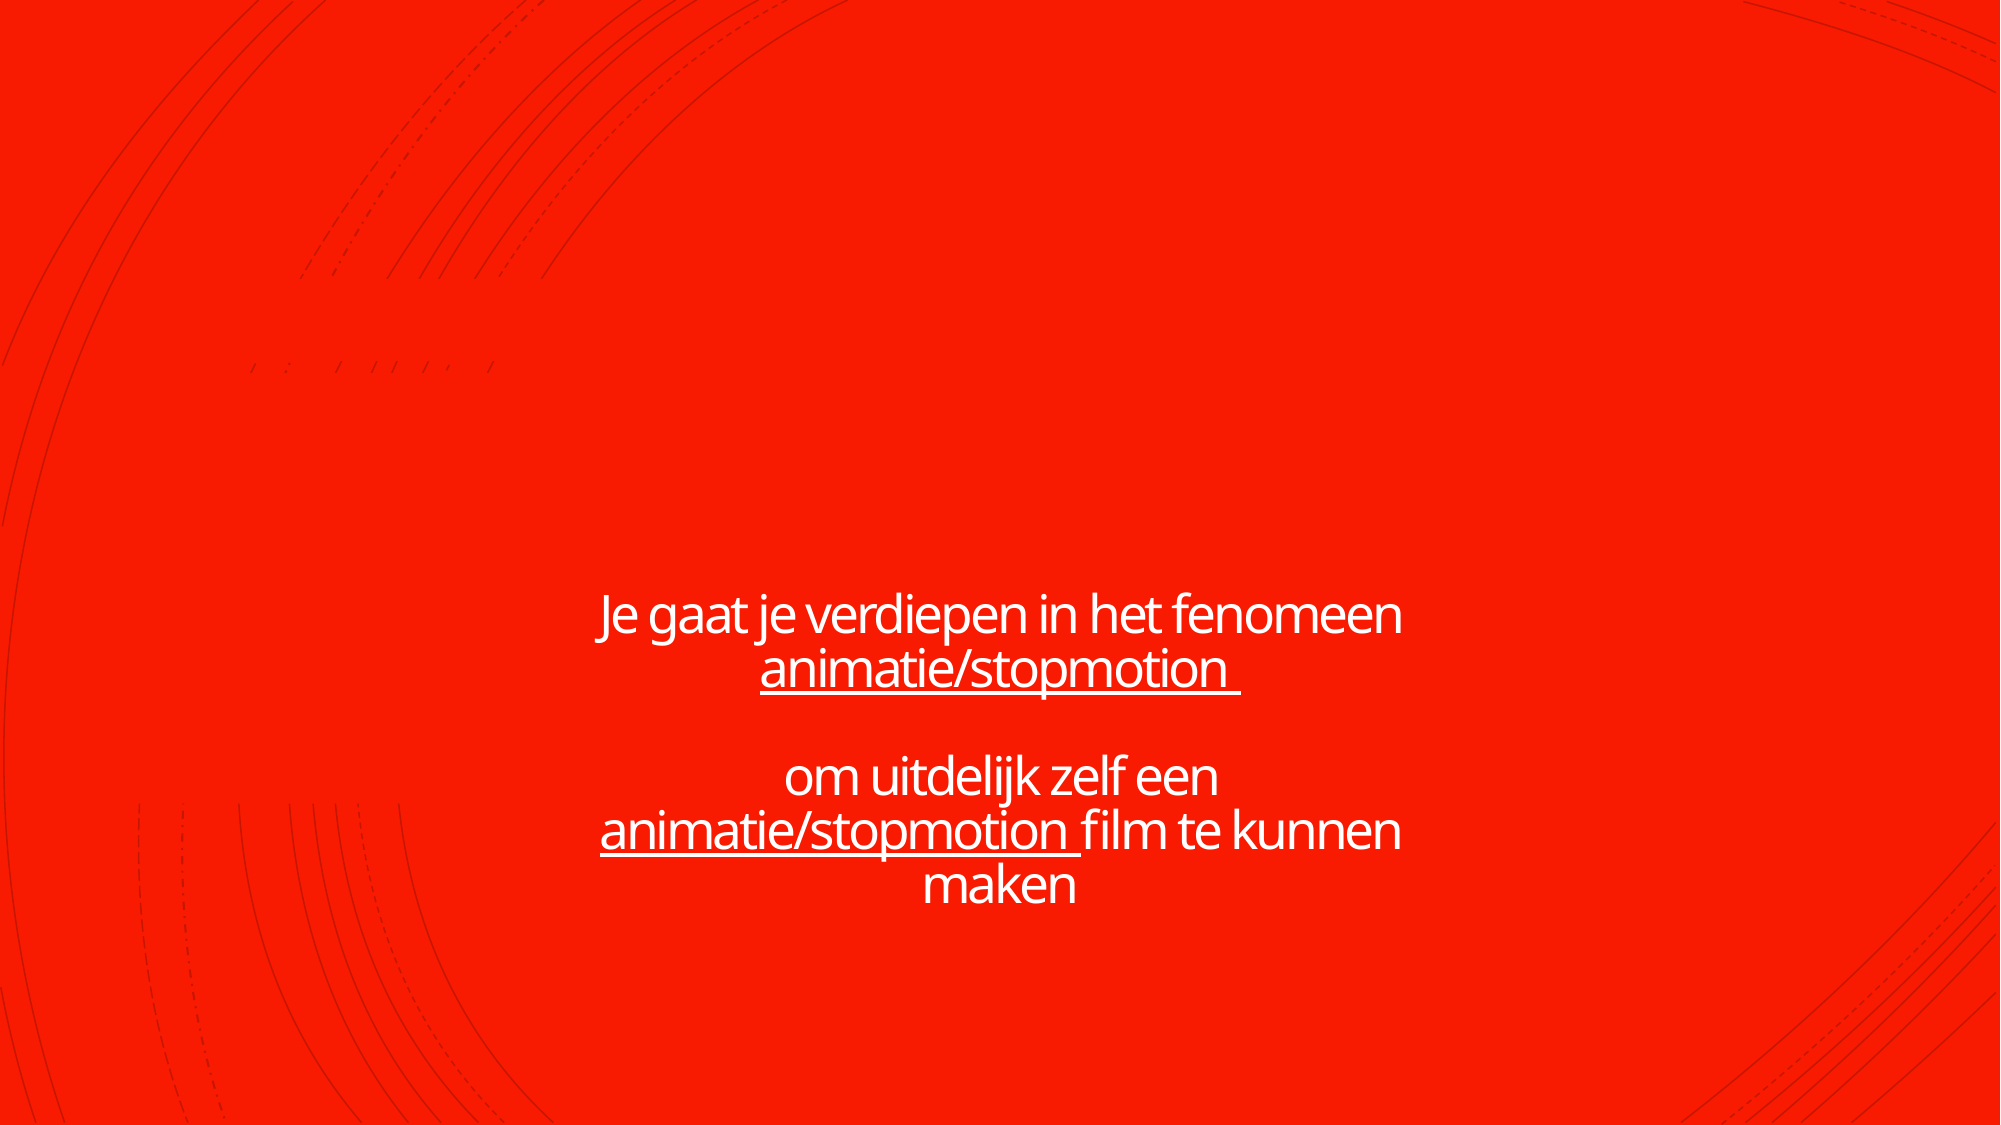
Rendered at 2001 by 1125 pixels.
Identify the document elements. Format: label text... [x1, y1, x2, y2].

title Je gaat je verdiepen in het fenomeen animatie/stopmotion om uitdelijk zelf een animatie/stopmotion film te kunnen maken [521, 578, 1480, 1000]
